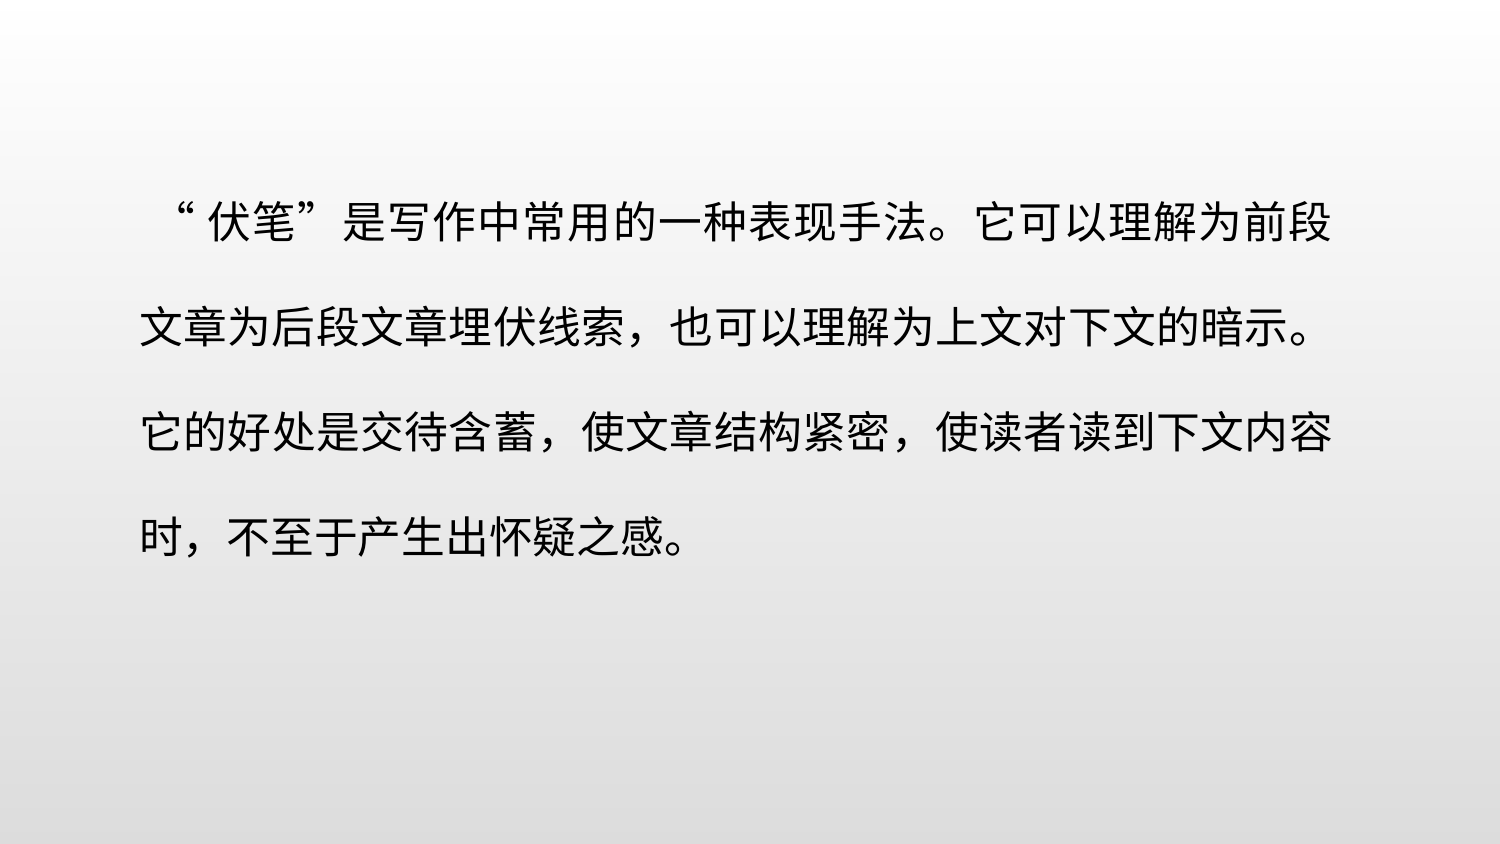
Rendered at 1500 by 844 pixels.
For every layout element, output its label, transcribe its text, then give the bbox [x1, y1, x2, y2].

text_box “伏笔”是写作中常用的一种表现手法。它可以理解为前段文章为后段文章埋伏线索，也可以理解为上文对下文的暗示。它的好处是交待含蓄，使文章结构紧密，使读者读到下文内容时，不至于产生出怀疑之感。 [127, 136, 1345, 568]
